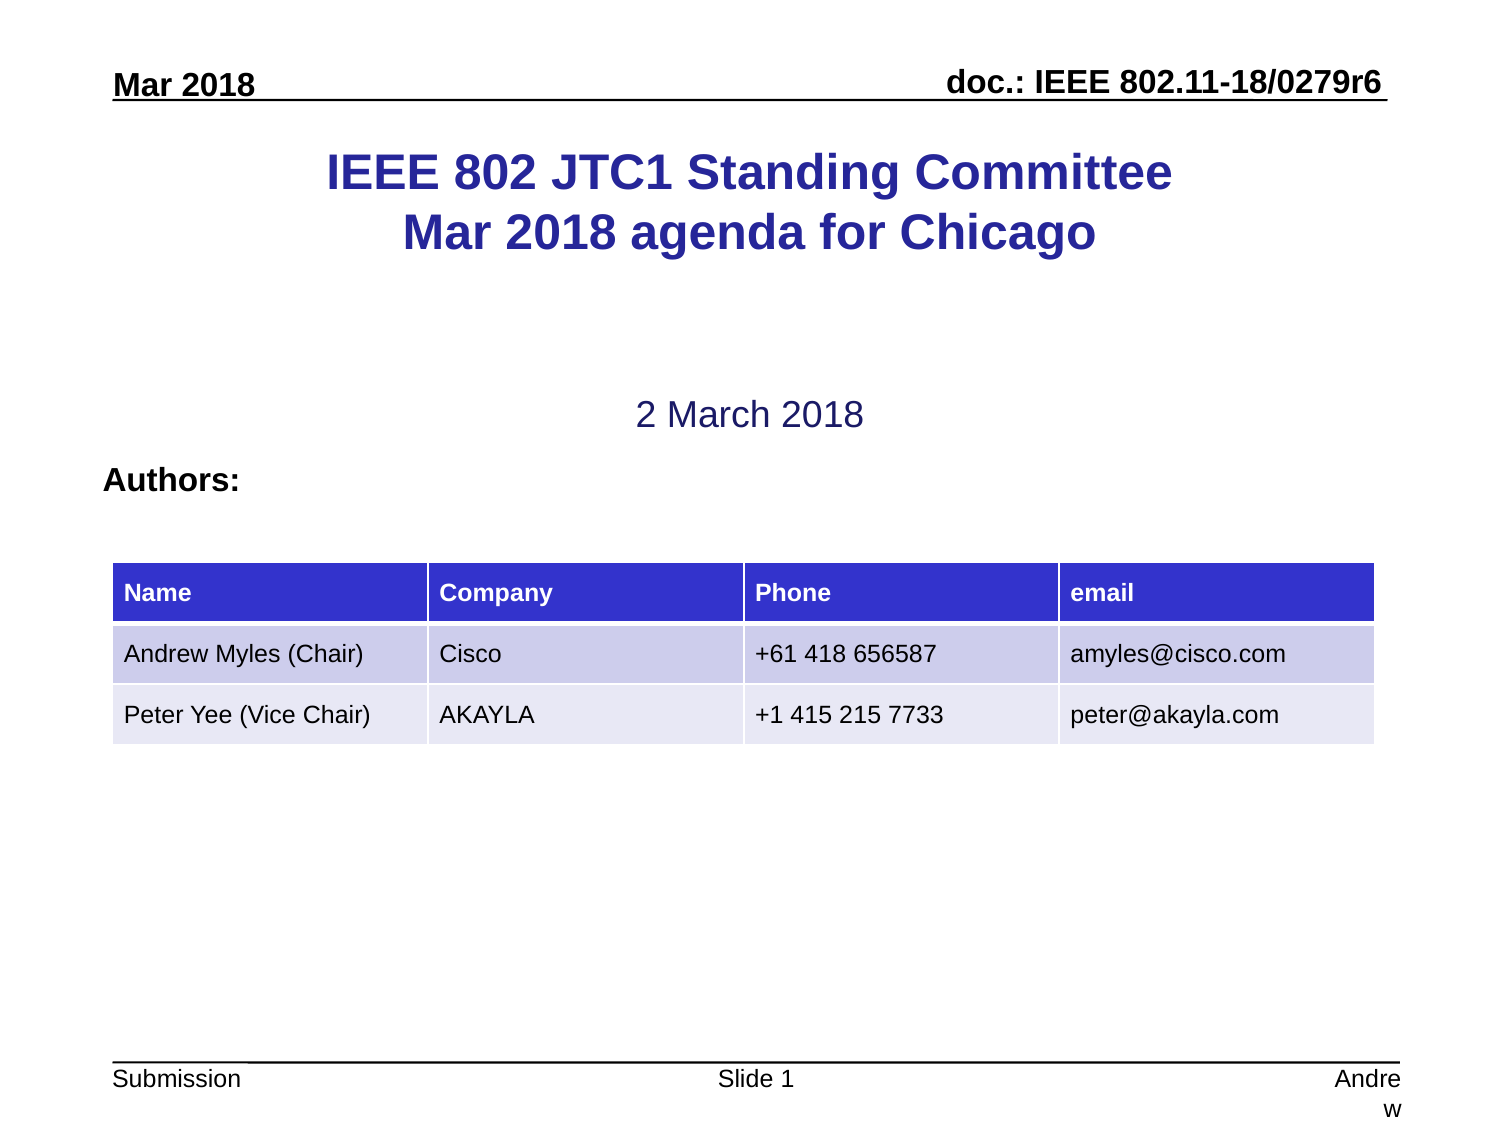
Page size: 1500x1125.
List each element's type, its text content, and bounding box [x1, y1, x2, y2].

list 2 March 2018 [112, 382, 1388, 445]
text_box Authors: [87, 450, 325, 513]
table_cell Andrew Myles (Chair) [113, 626, 427, 683]
table_header Phone [745, 563, 1058, 621]
table_cell peter@akayla.com [1060, 685, 1374, 744]
footer Andrew Myles, Cisco [1320, 1061, 1402, 1093]
table_cell AKAYLA [429, 685, 743, 744]
table_cell +61 418 656587 [745, 626, 1058, 683]
table_cell +1 415 215 7733 [745, 685, 1058, 744]
table_header Company [429, 563, 743, 621]
table_cell Cisco [429, 626, 743, 683]
table_cell amyles@cisco.com [1060, 626, 1374, 683]
title IEEE 802 JTC1 Standing Committee Mar 2018 agenda for Chicago [112, 112, 1388, 288]
slide_number Slide 1 [709, 1061, 803, 1093]
table_cell Peter Yee (Vice Chair) [113, 685, 427, 744]
table_header email [1060, 563, 1374, 621]
table_header Name [113, 563, 427, 621]
